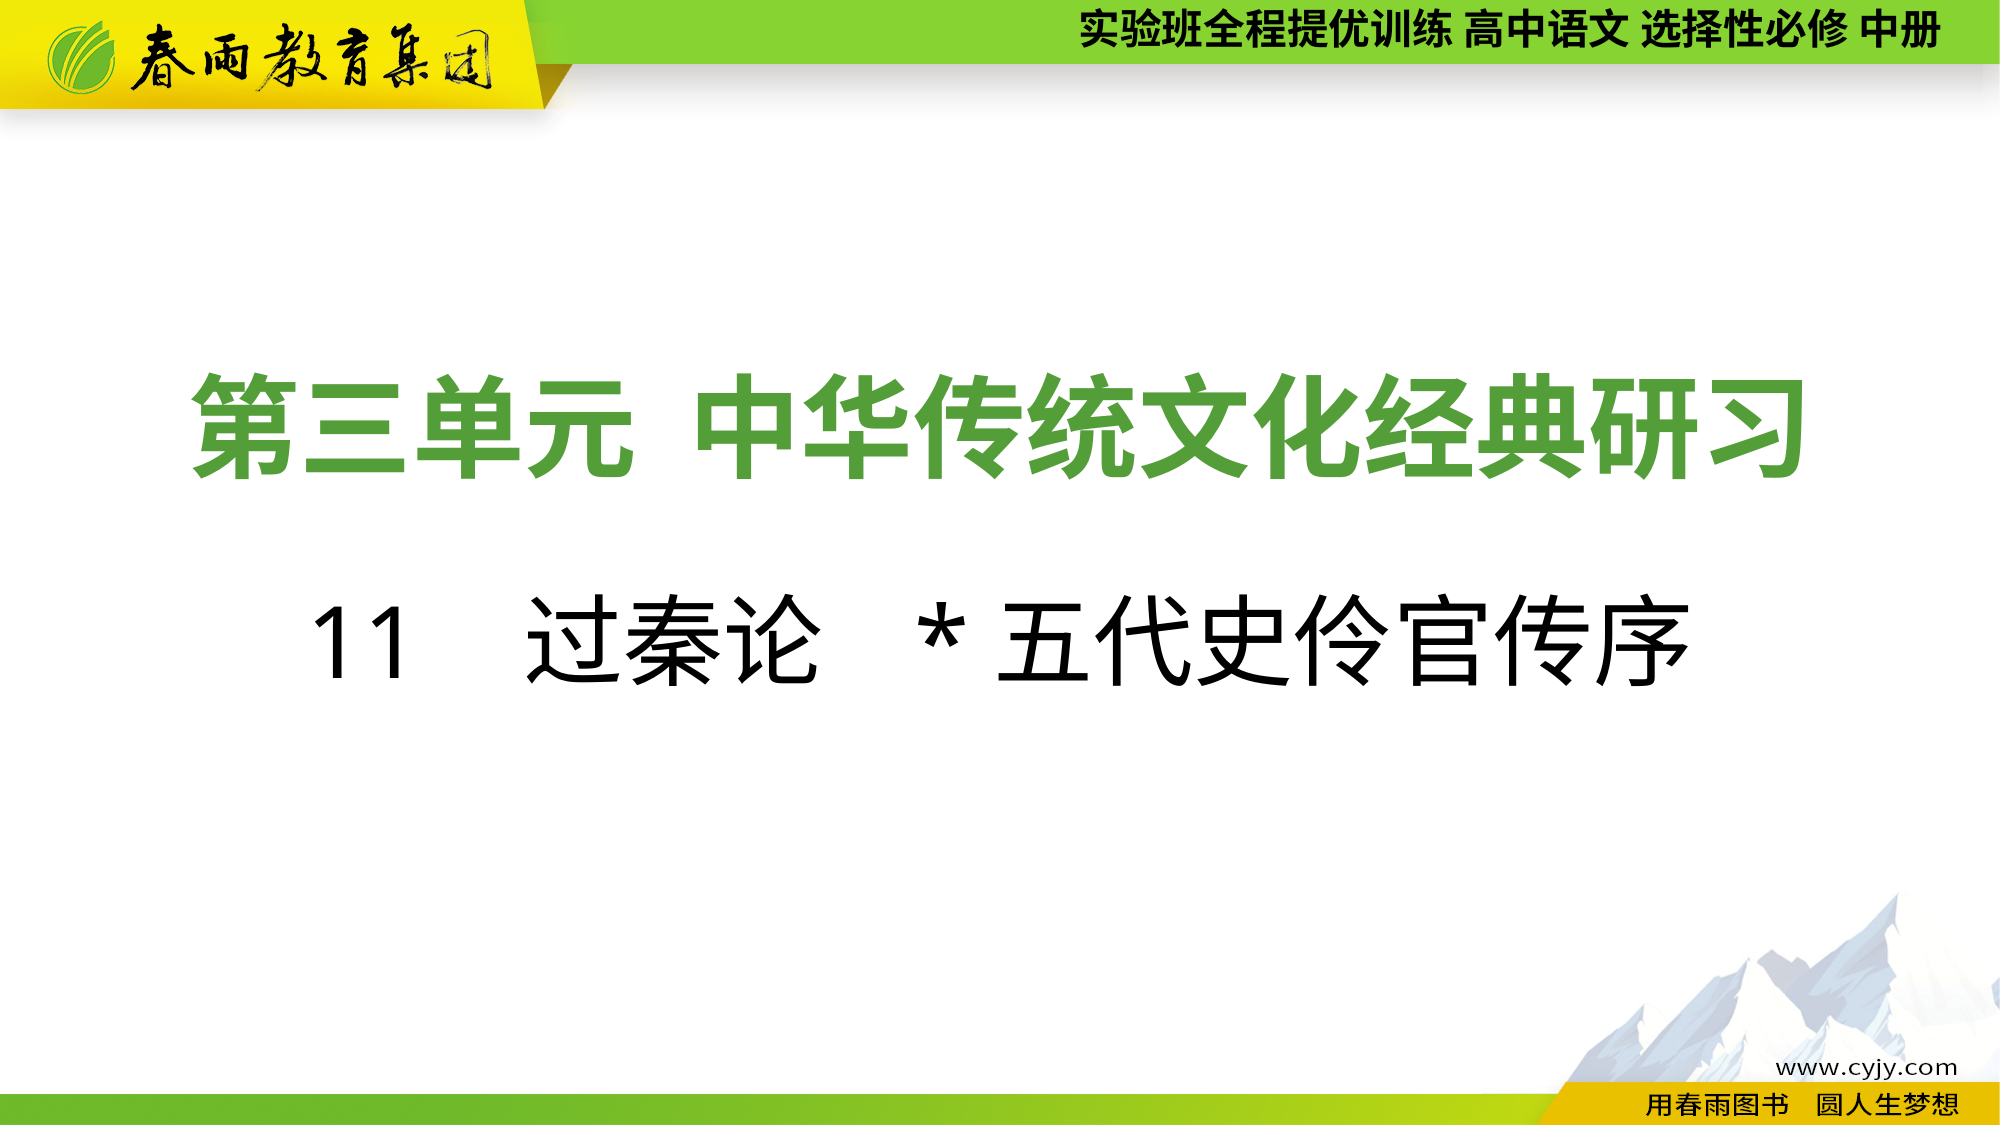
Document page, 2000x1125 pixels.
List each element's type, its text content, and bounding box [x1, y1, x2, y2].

text_box 第三单元 中华传统文化经典研习 [54, 282, 1946, 500]
text_box 11 过秦论 *五代史伶官传序 [54, 511, 1946, 706]
picture [0, 0, 2000, 1125]
